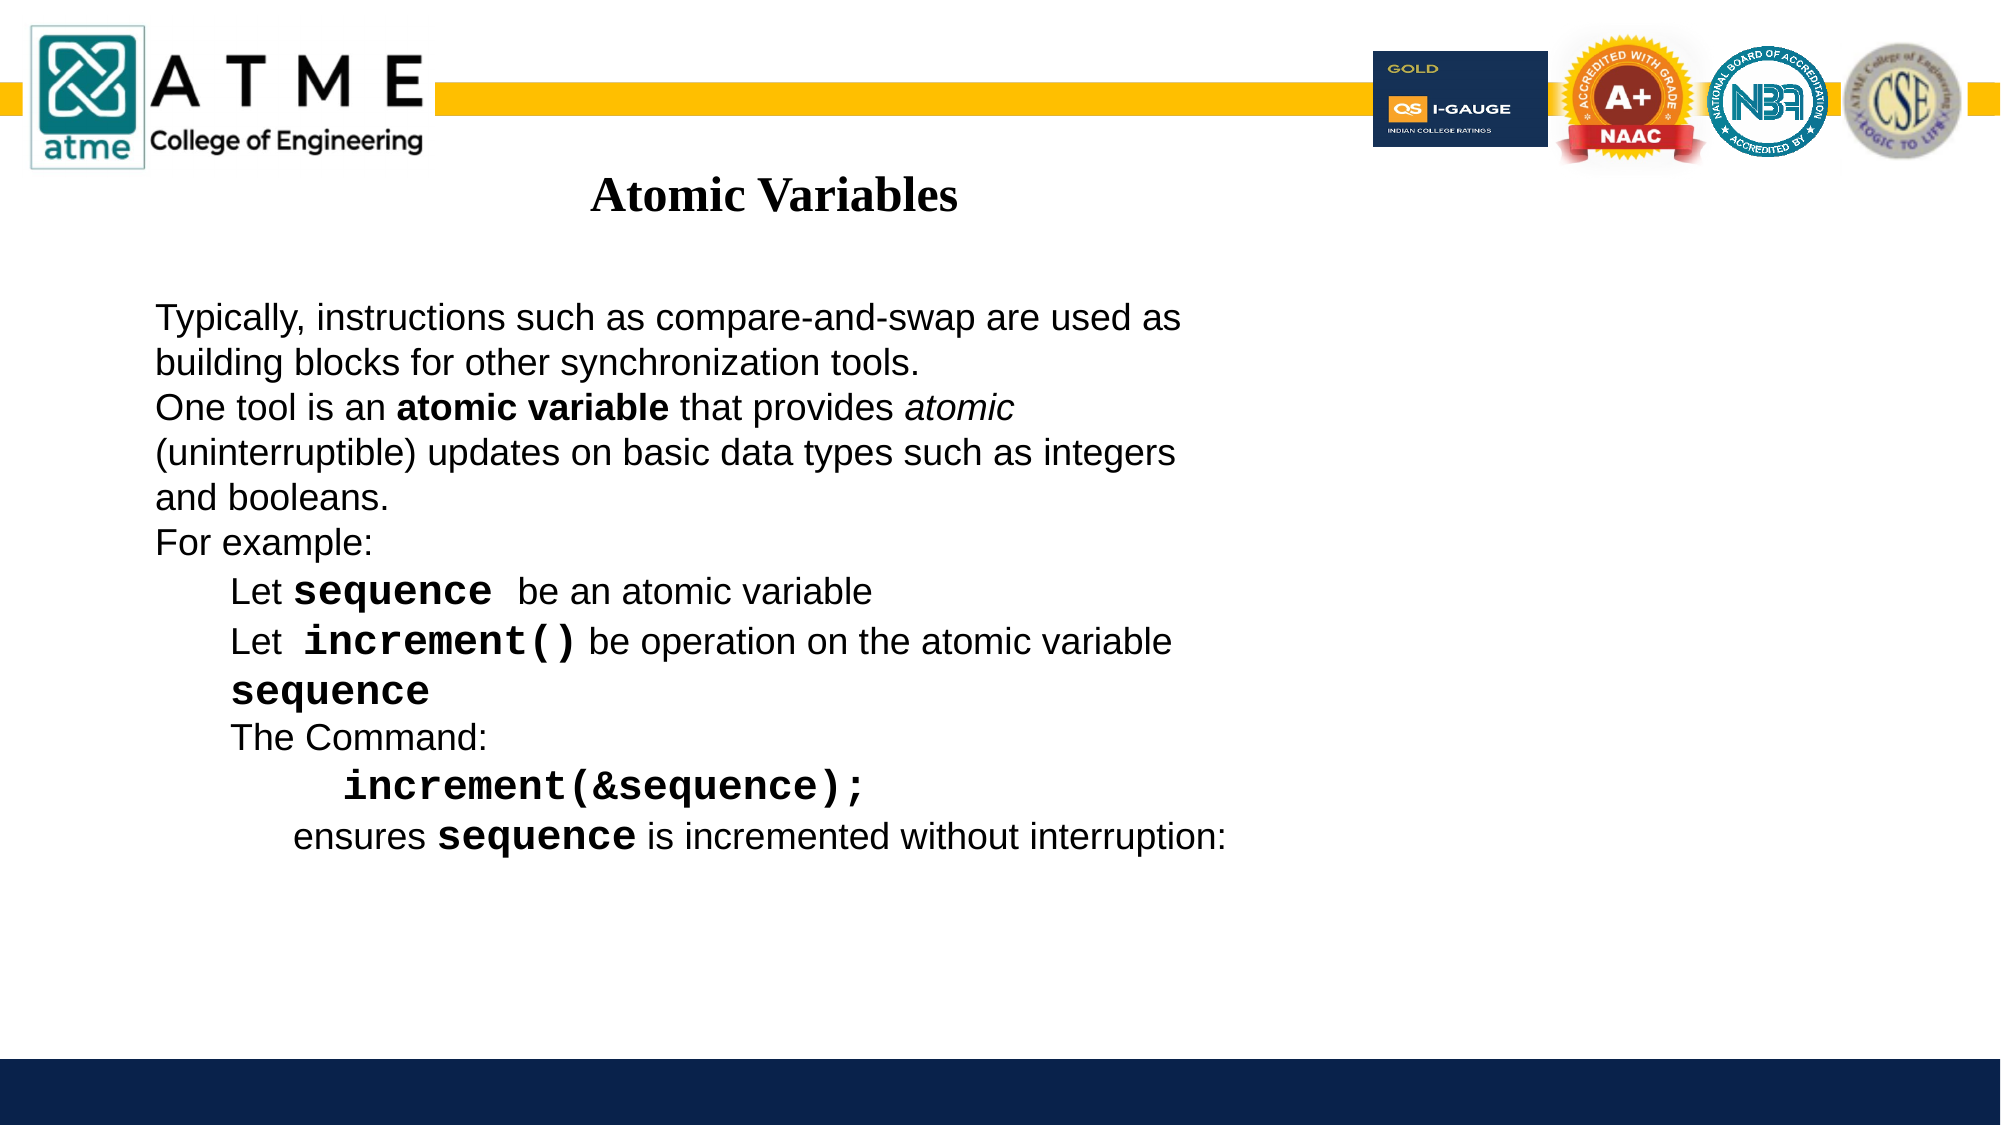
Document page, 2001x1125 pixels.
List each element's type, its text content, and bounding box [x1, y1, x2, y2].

picture [1373, 20, 1828, 180]
picture [22, 15, 435, 178]
picture [0, 1059, 2001, 1125]
list Typically, instructions such as compare-and-swap are used as building blocks for other synchronization tools. One tool is an atomic variable that provides atomic (uninterruptible) updates on basic data types such as integers and booleans. For example: Let sequence be an atomic variable Let increment() be operation on the atomic variable sequence The Command: increment(&sequence); ensures sequence is incremented without interruption: [140, 285, 1244, 1038]
title Atomic Variables [99, 154, 1450, 249]
picture [1840, 26, 1968, 176]
